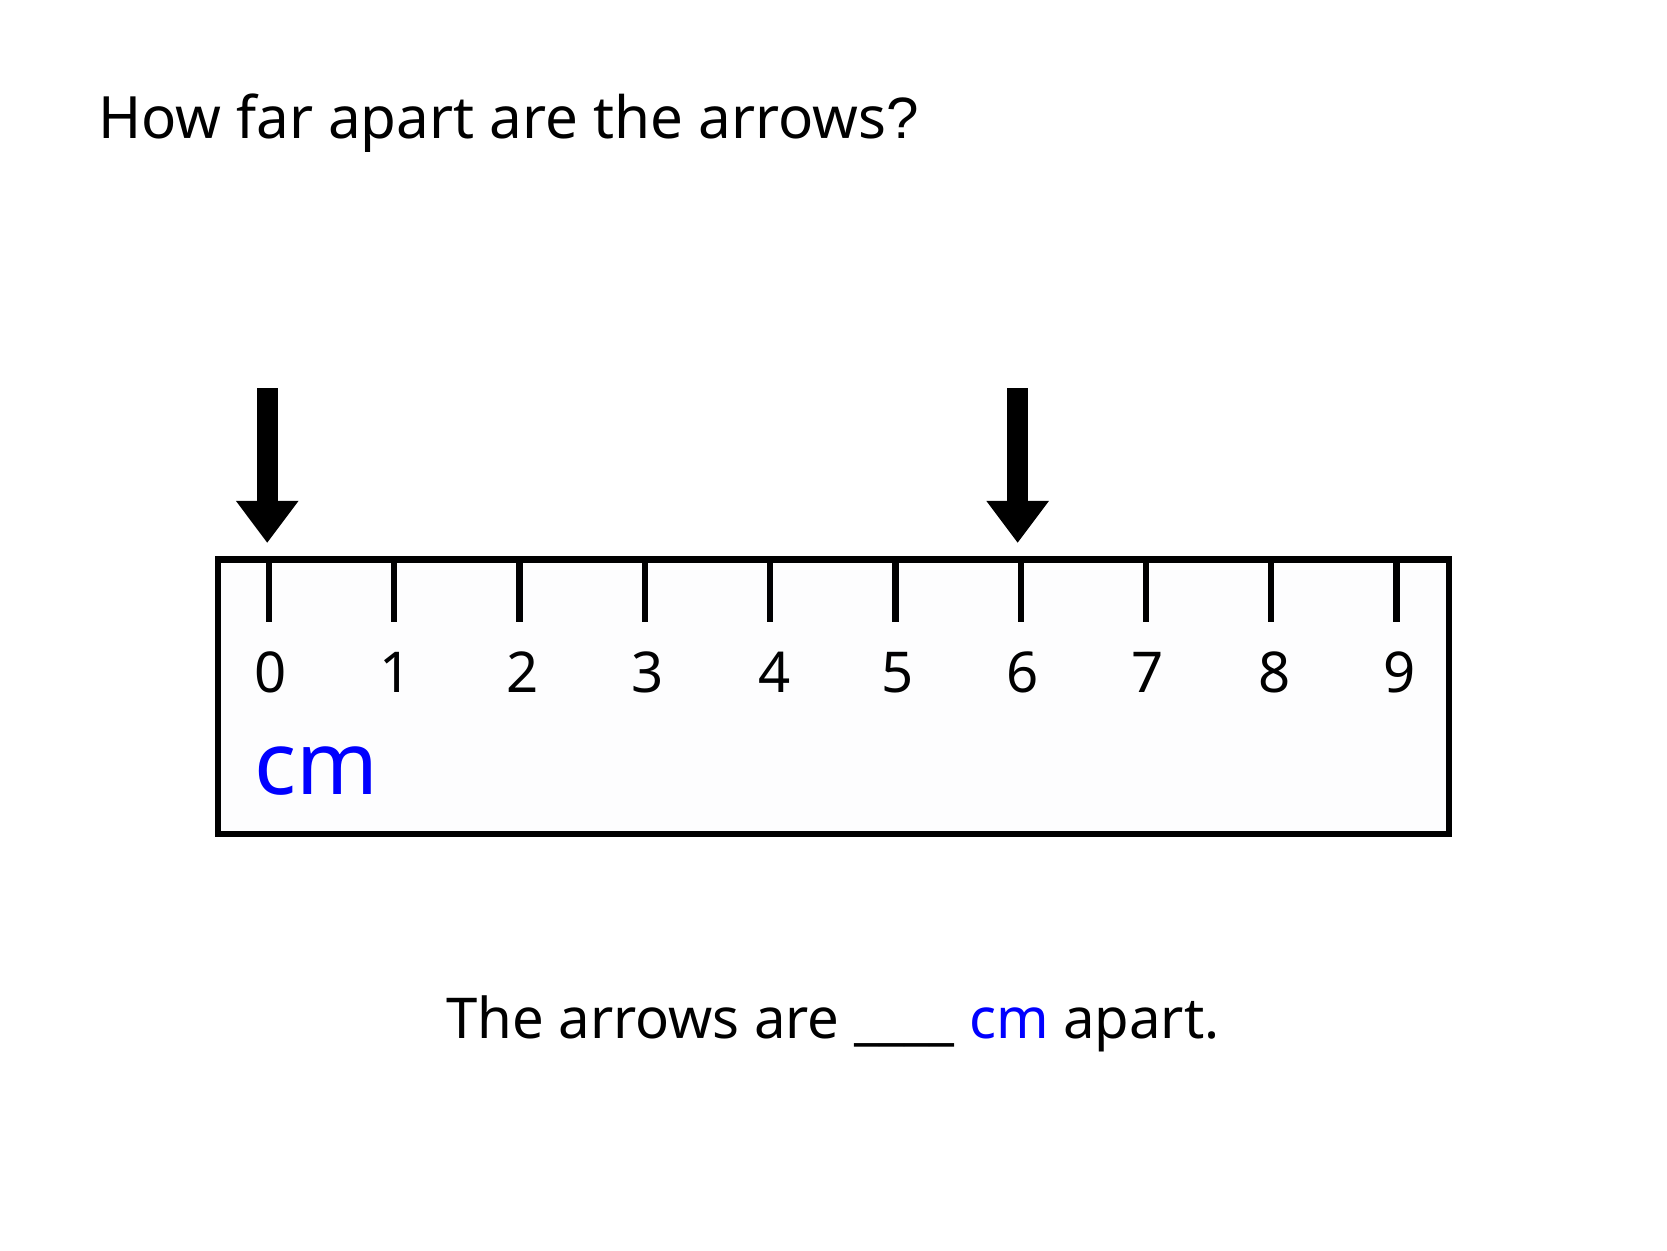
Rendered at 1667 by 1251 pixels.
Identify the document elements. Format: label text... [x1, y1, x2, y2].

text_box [217, 388, 1449, 834]
text_box The arrows are ____ cm apart. [394, 975, 1272, 1058]
text_box How far apart are the arrows? [83, 72, 981, 158]
